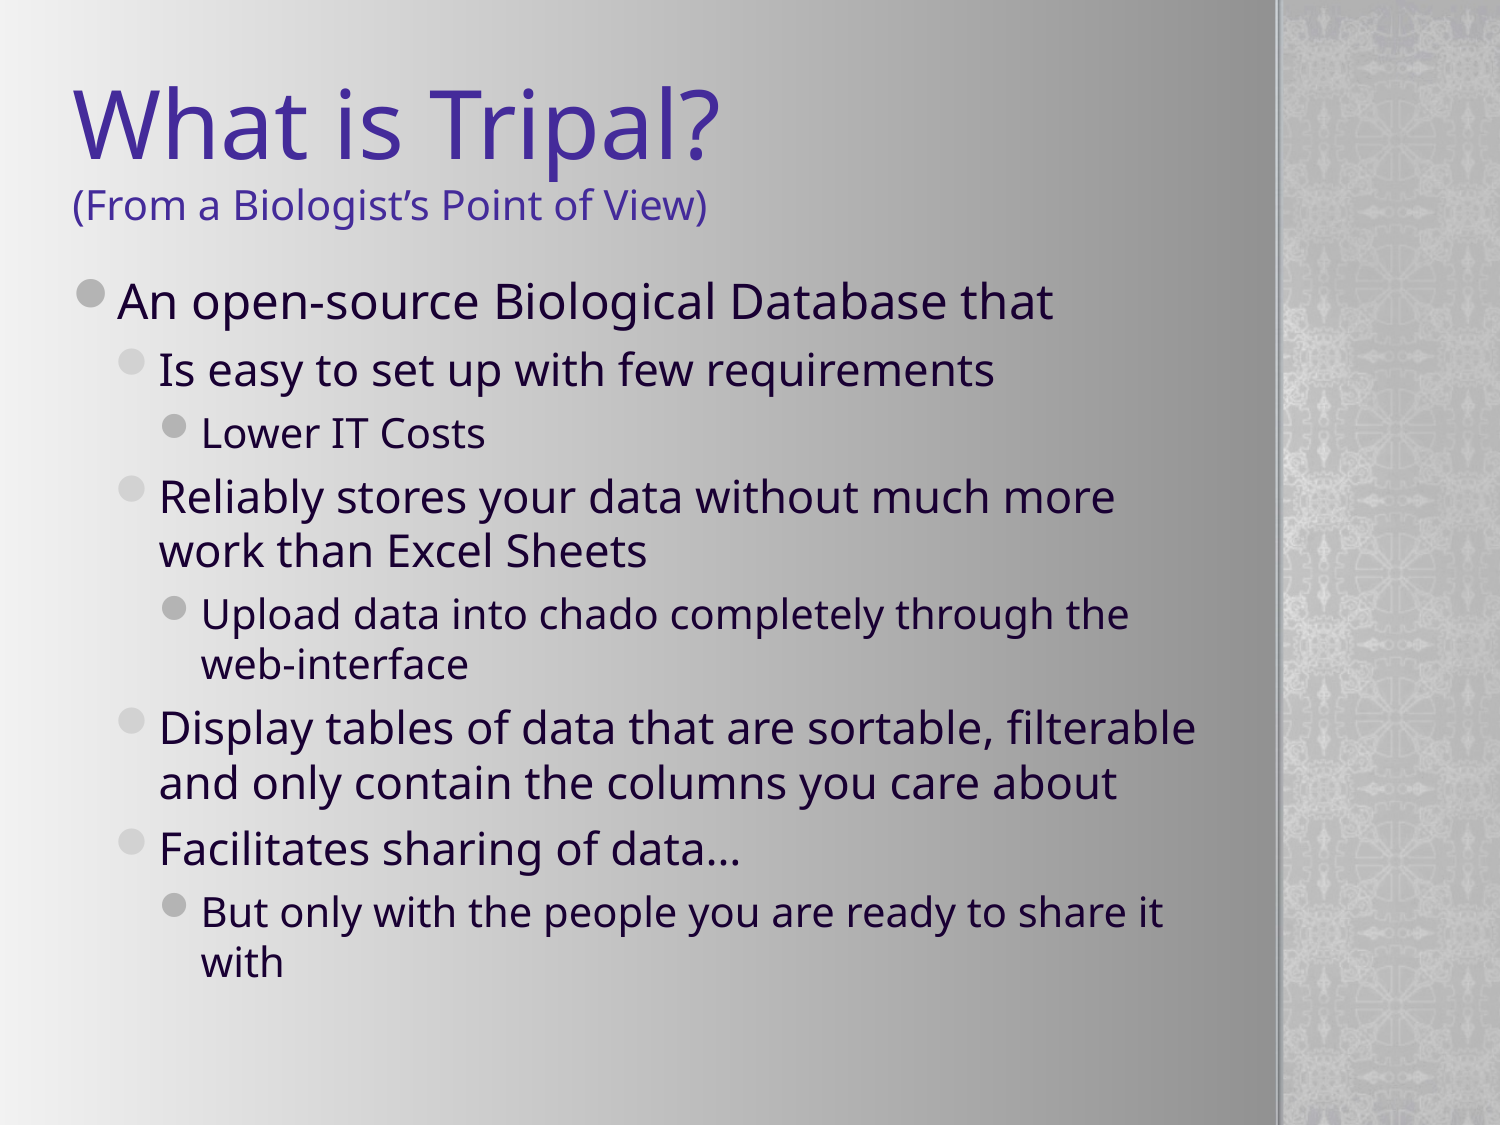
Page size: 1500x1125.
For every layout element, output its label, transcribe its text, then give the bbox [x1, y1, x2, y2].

picture [1275, 0, 1500, 1125]
list An open-source Biological Database that Is easy to set up with few requirements Lower IT Costs Reliably stores your data without much more work than Excel Sheets Upload data into chado completely through the web-interface Display tables of data that are sortable, filterable and only contain the columns you care about Facilitates sharing of data… But only with the people you are ready to share it with [57, 262, 1220, 1031]
title What is Tripal? (From a Biologist’s Point of View) [57, 86, 1220, 207]
